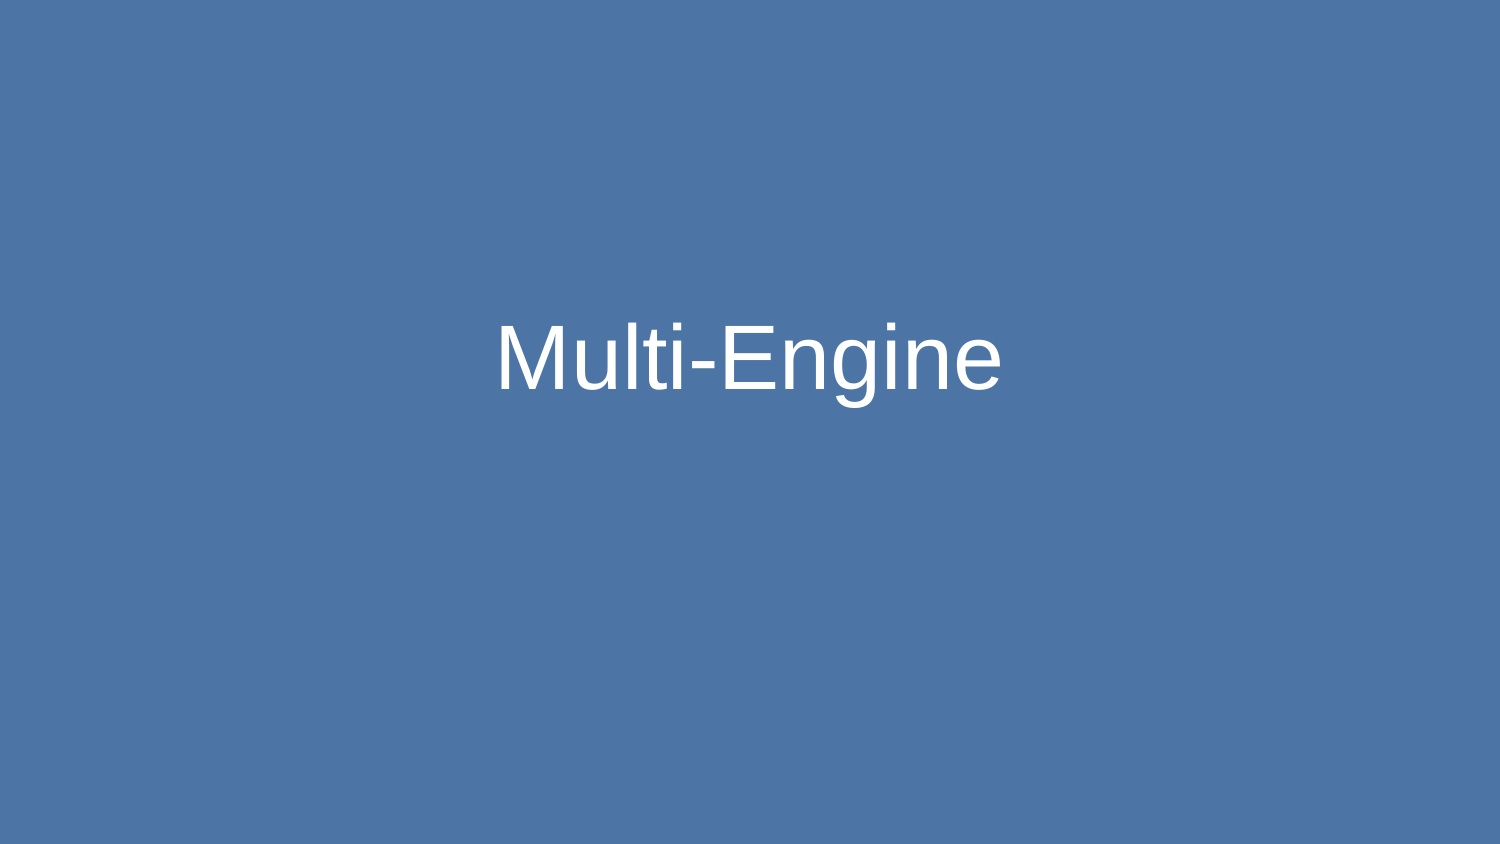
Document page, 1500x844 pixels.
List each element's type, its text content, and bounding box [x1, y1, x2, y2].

title Multi-Engine [112, 262, 1388, 443]
